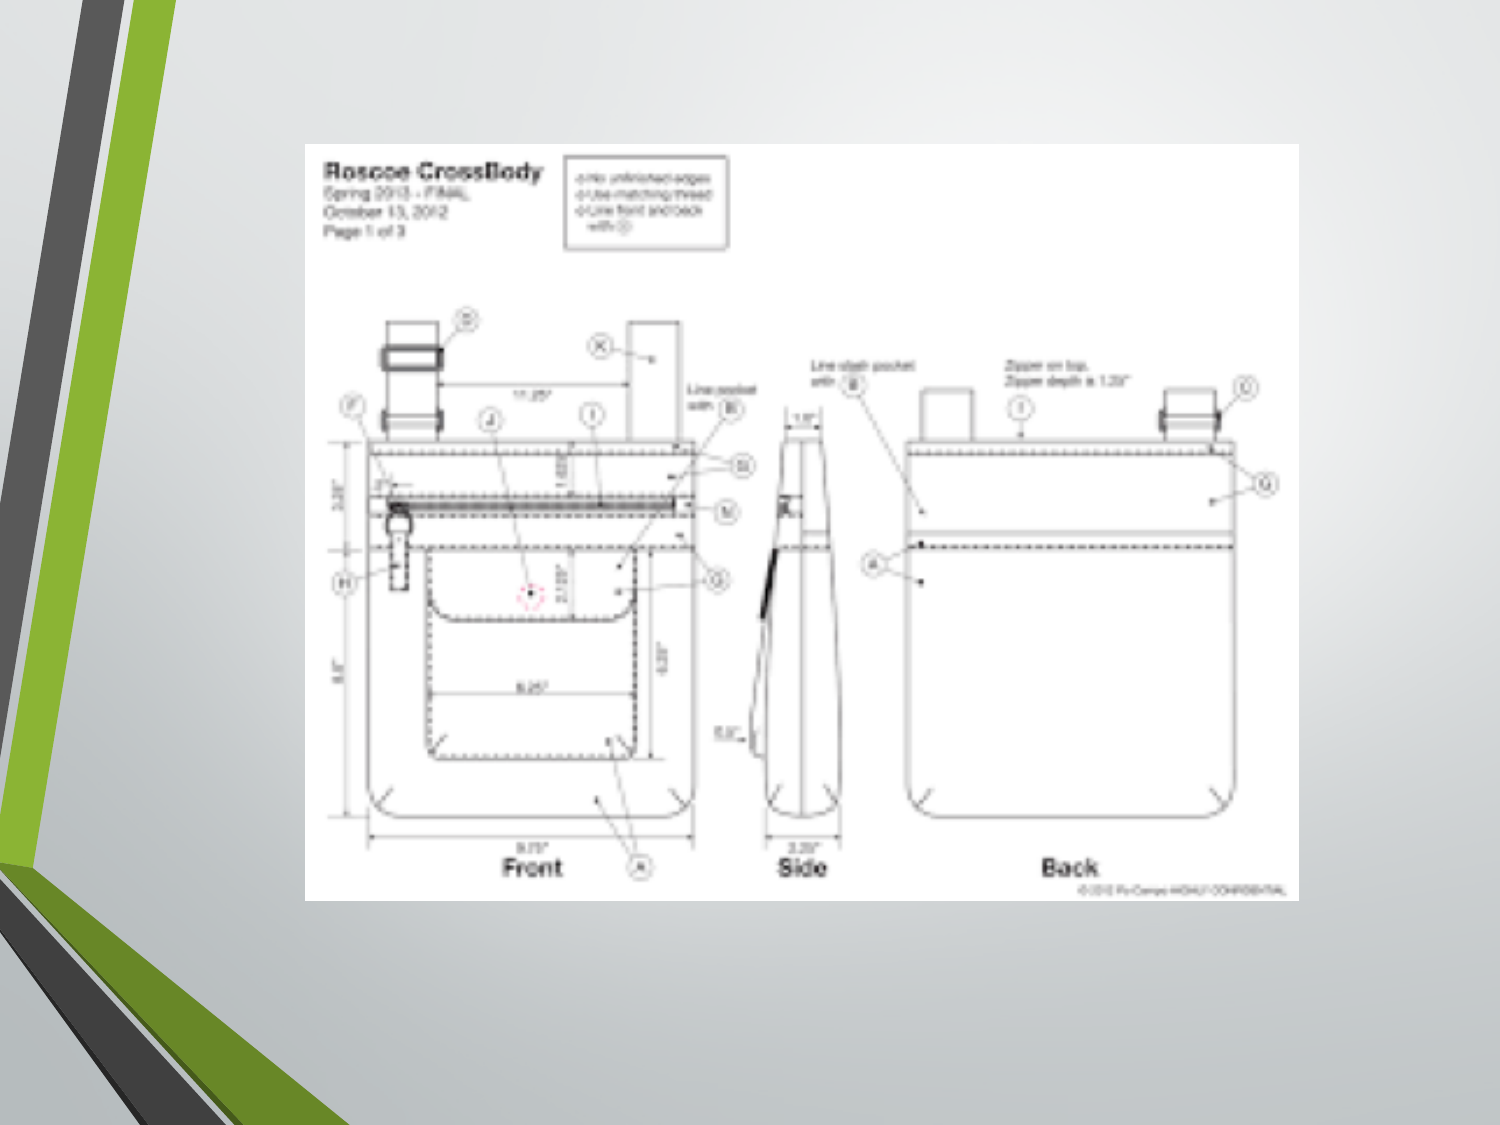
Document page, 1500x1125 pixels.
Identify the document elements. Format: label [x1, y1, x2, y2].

picture [304, 144, 1300, 902]
